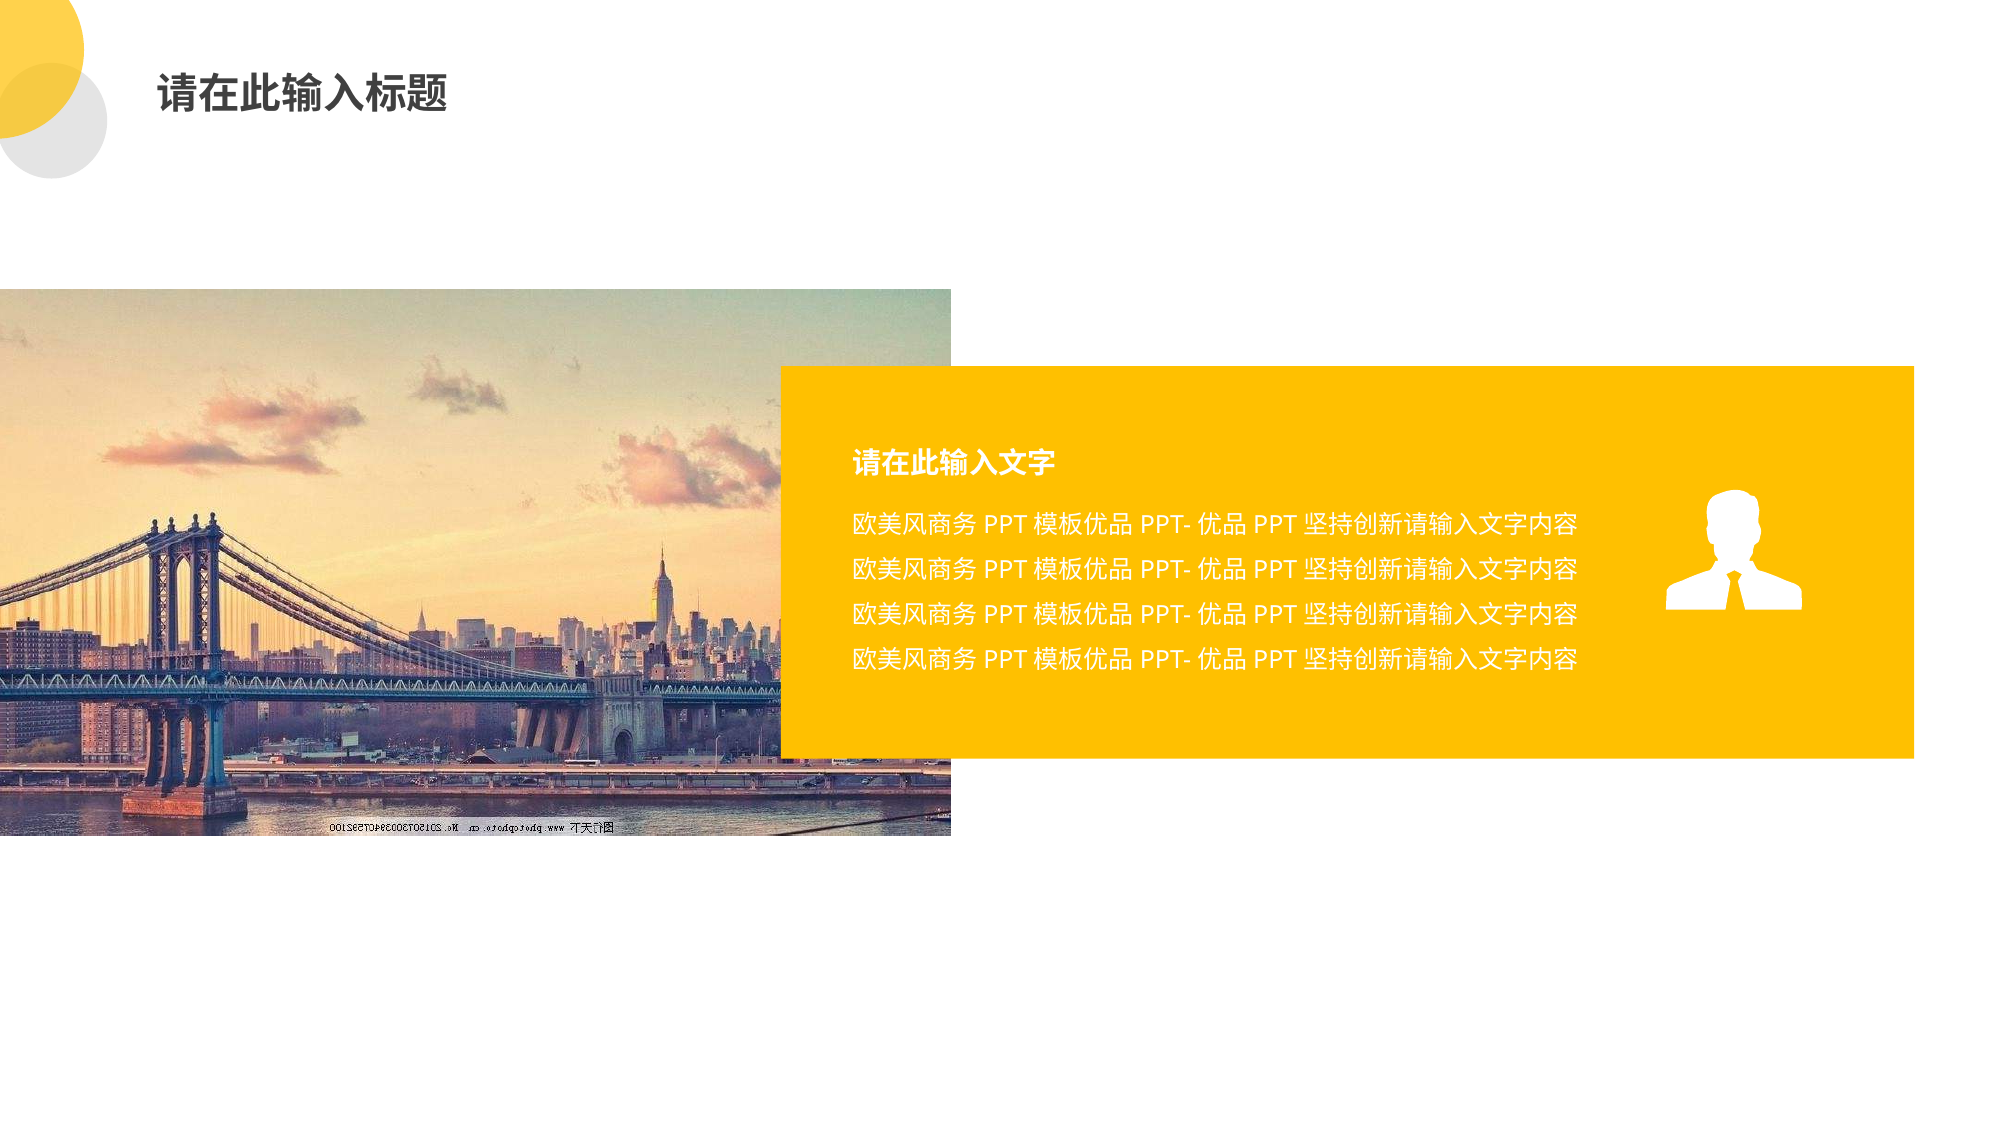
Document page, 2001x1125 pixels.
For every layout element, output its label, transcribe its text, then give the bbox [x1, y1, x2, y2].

text_box [950, 365, 1915, 760]
text_box 请在此输入标题 [141, 59, 464, 124]
picture [0, 289, 951, 836]
text_box 欧美风商务PPT模板优品PPT-优品PPT坚持创新请输入文字内容欧美风商务PPT模板优品PPT-优品PPT坚持创新请输入文字内容欧美风商务PPT模板优品PPT-优品PPT坚持创新请输入文字内容欧美风商务PPT模板优品PPT-优品PPT坚持创新请输入文字内容 [950, 486, 1607, 681]
text_box 请在此输入文字 [950, 436, 1072, 487]
text_box [1665, 489, 1802, 610]
